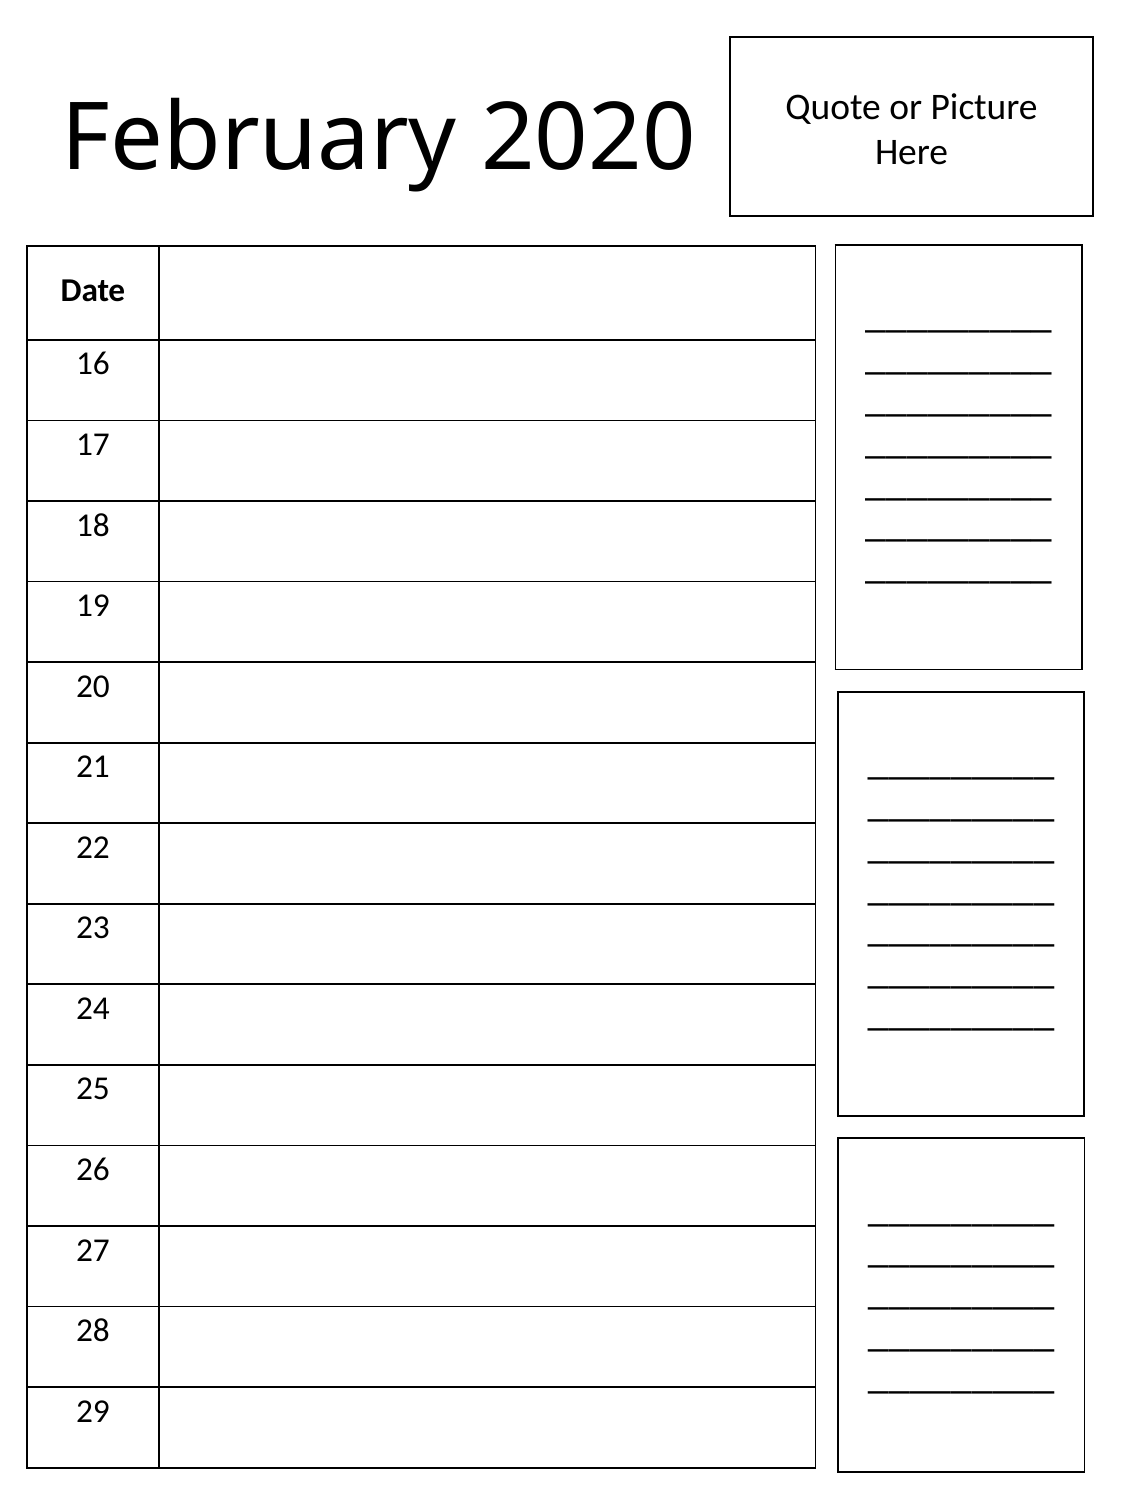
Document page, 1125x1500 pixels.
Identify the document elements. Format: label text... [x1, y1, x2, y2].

table_cell [160, 1307, 815, 1386]
table_cell [160, 421, 815, 500]
table_cell 16 [28, 341, 158, 420]
table_header _______________________________________________________________ [839, 693, 1083, 1115]
title February 2020 [46, 56, 729, 197]
table_cell 24 [28, 985, 158, 1064]
table_cell [160, 582, 815, 661]
table_cell [160, 502, 815, 581]
table_cell 29 [28, 1388, 158, 1467]
table_cell 23 [28, 905, 158, 983]
table_header [160, 247, 815, 339]
table_cell [160, 341, 815, 420]
table_header _______________________________________________________________ [836, 246, 1081, 669]
table_cell [160, 905, 815, 983]
table_cell 19 [28, 582, 158, 661]
table_cell 20 [28, 663, 158, 742]
table_cell [160, 744, 815, 822]
table_cell 22 [28, 824, 158, 903]
table_cell [160, 985, 815, 1064]
table_cell 25 [28, 1066, 158, 1145]
table_cell [160, 1388, 815, 1467]
table_header _____________________________________________ [839, 1139, 1084, 1471]
table_cell 27 [28, 1227, 158, 1306]
table_cell 28 [28, 1307, 158, 1386]
text_box Quote or Picture Here [729, 36, 1094, 217]
table_cell 21 [28, 744, 158, 822]
table_cell 26 [28, 1146, 158, 1225]
table_cell [160, 663, 815, 742]
table_cell [160, 1227, 815, 1306]
table_cell [160, 1066, 815, 1145]
table_cell [160, 1146, 815, 1225]
table_header Date [28, 247, 158, 339]
table_cell 18 [28, 502, 158, 581]
table_cell 17 [28, 421, 158, 500]
table_cell [160, 824, 815, 903]
